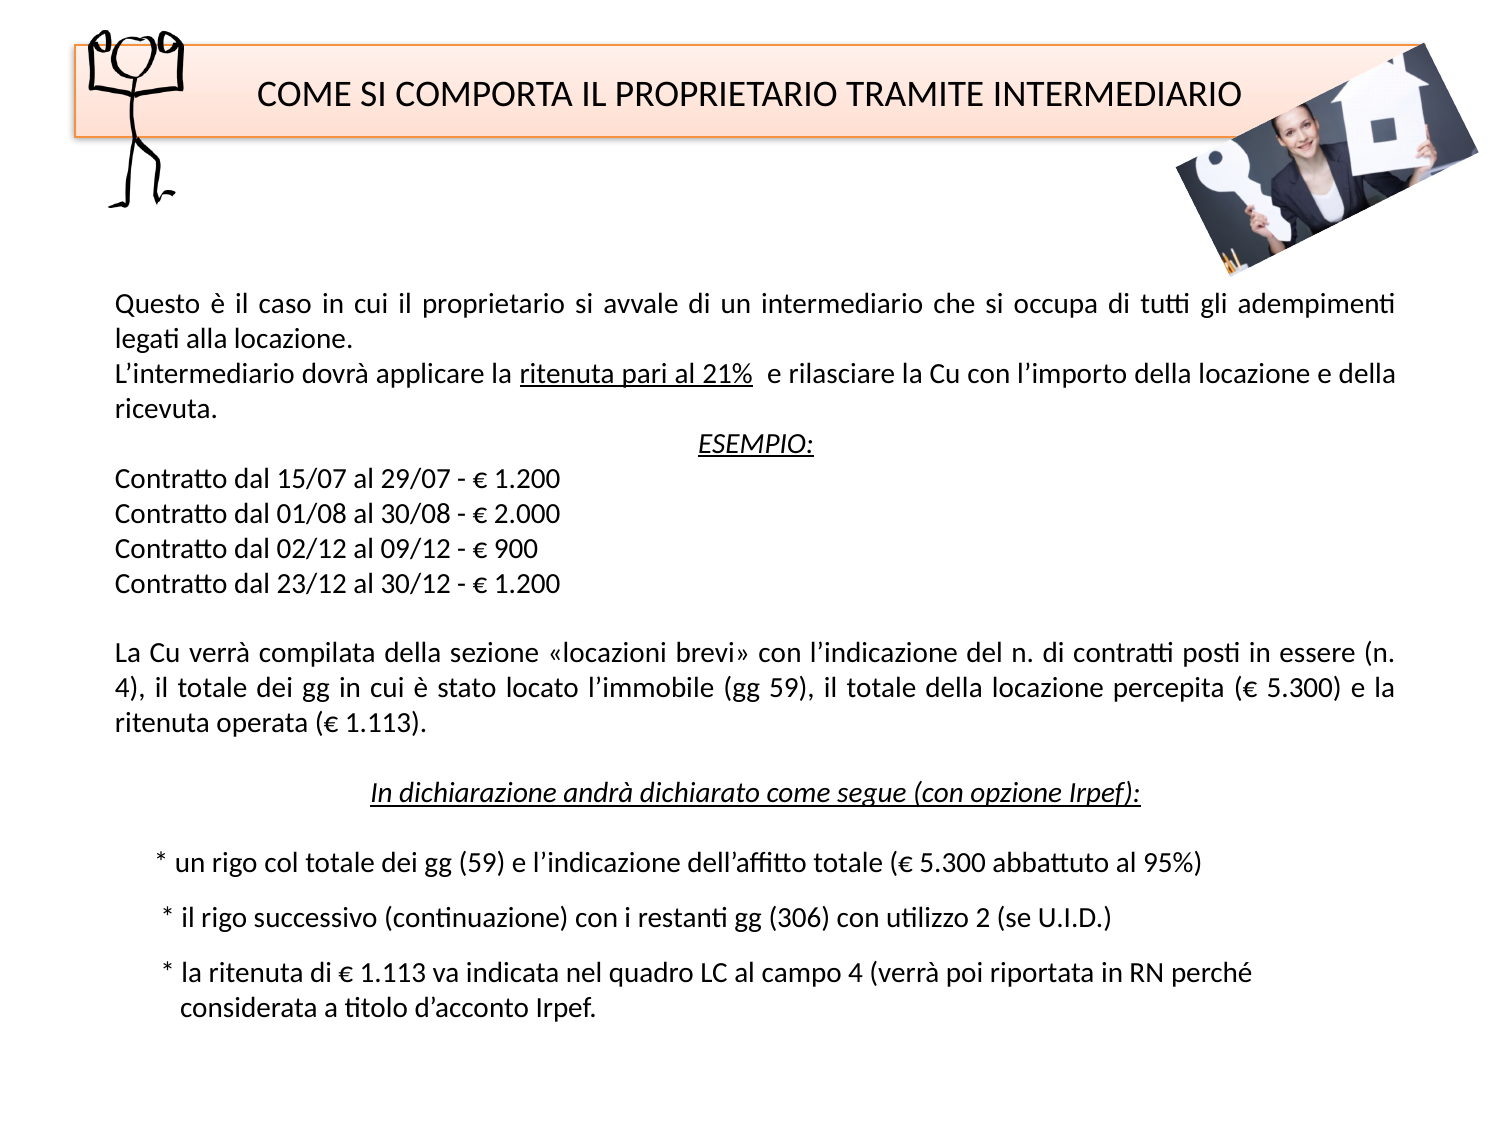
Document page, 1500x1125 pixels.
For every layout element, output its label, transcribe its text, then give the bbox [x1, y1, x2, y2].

title COME SI COMPORTA IL PROPRIETARIO TRAMITE INTERMEDIARIO [188, 44, 1418, 138]
picture [1176, 43, 1478, 276]
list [88, 30, 184, 208]
text_box Questo è il caso in cui il proprietario si avvale di un intermediario che si occupa di tutti gli adempimenti legati alla locazione. L’intermediario dovrà applicare la ritenuta pari al 21% e rilasciare la Cu con l’importo della locazione e della ricevuta. ESEMPIO: Contratto dal 15/07 al 29/07 - € 1.200 Contratto dal 01/08 al 30/08 - € 2.000 Contratto dal 02/12 al 09/12 - € 900 Contratto dal 23/12 al 30/12 - € 1.200 La Cu verrà compilata della sezione «locazioni brevi» con l’indicazione del n. di contratti posti in essere (n. 4), il totale dei gg in cui è stato locato l’immobile (gg 59), il totale della locazione percepita (€ 5.300) e la ritenuta operata (€ 1.113). In dichiarazione andrà dichiarato come segue (con opzione Irpef): * un rigo col totale dei gg (59) e l’indicazione dell’affitto totale (€ 5.300 abbattuto al 95%) * il rigo successivo (continuazione) con i restanti gg (306) con utilizzo 2 (se U.I.D.) * la ritenuta di € 1.113 va indicata nel quadro LC al campo 4 (verrà poi riportata in RN perché considerata a titolo d’acconto Irpef. [100, 276, 1412, 1066]
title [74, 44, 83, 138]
